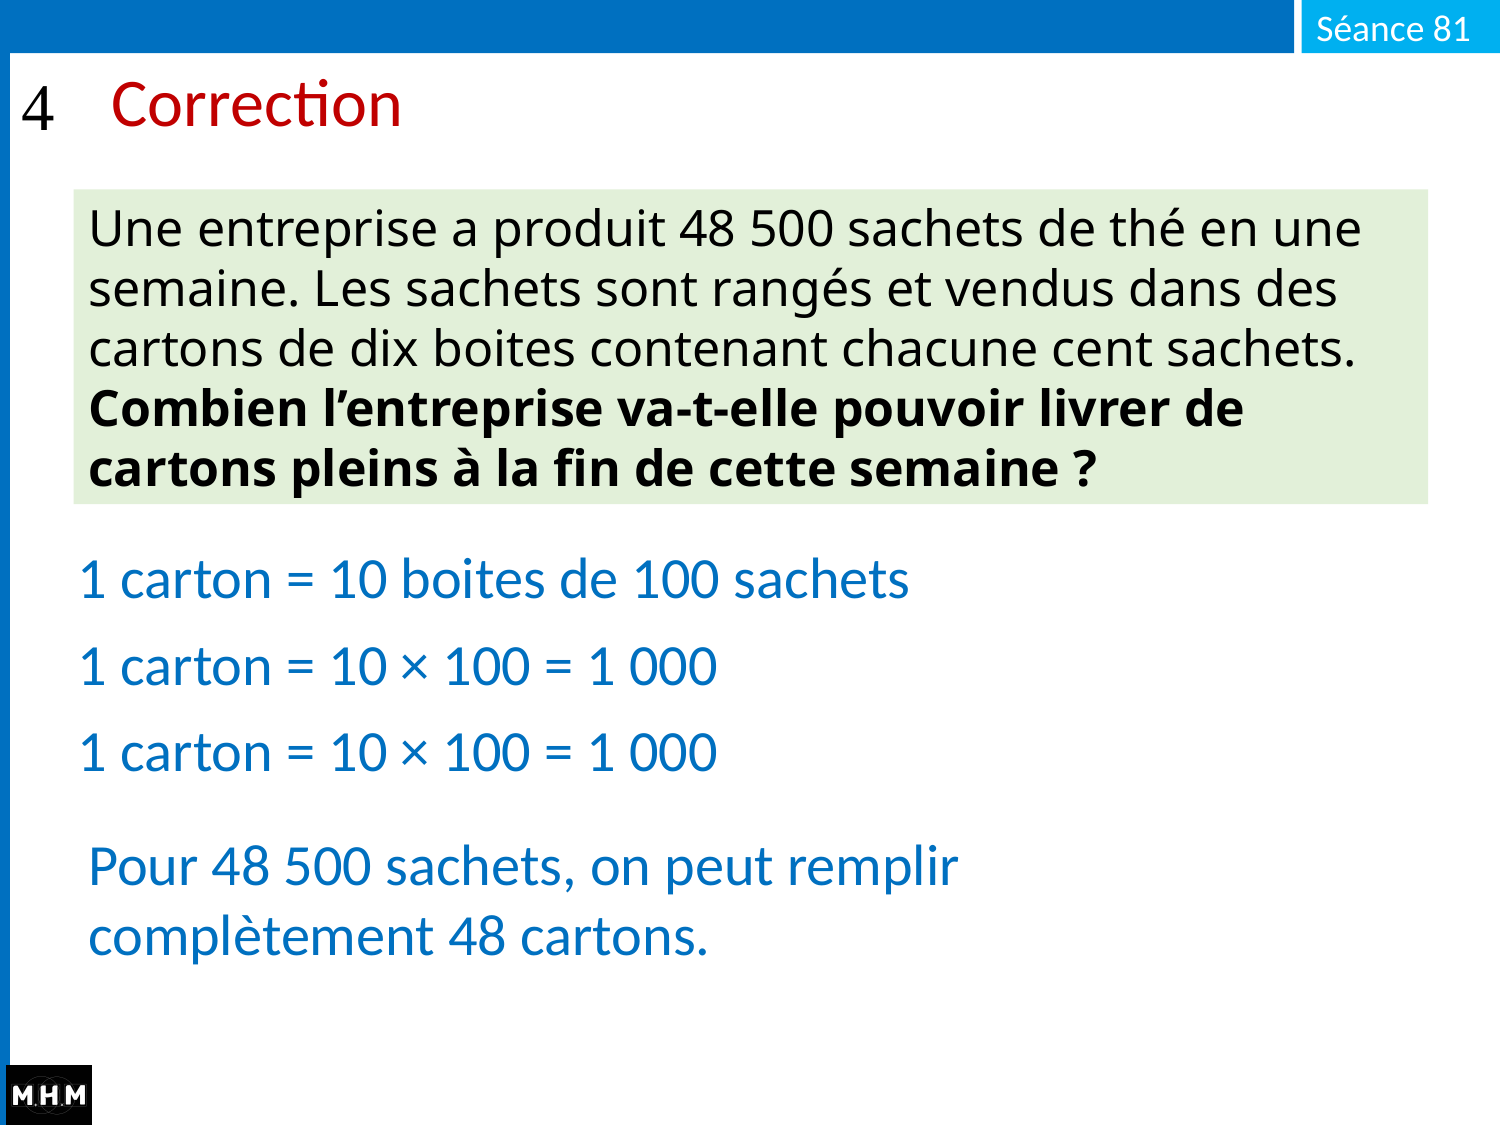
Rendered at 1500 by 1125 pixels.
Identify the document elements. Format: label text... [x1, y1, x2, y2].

title Correction [96, 60, 1391, 150]
text_box 1 carton = 10 × 100 = 1 000 [63, 619, 971, 705]
text_box 1 carton = 10 × 100 = 1 000 [63, 705, 971, 791]
text_box Pour 48 500 sachets, on peut remplir complètement 48 cartons. [73, 819, 981, 975]
text_box 1 carton = 10 boites de 100 sachets [63, 532, 971, 618]
picture [6, 1065, 92, 1125]
text_box Une entreprise a produit 48 500 sachets de thé en une semaine. Les sachets sont rangés et vendus dans des cartons de dix boites contenant chacune cent sachets. Combien l’entreprise va-t-elle pouvoir livrer de cartons pleins à la fin de cette semaine ? [73, 189, 1429, 505]
